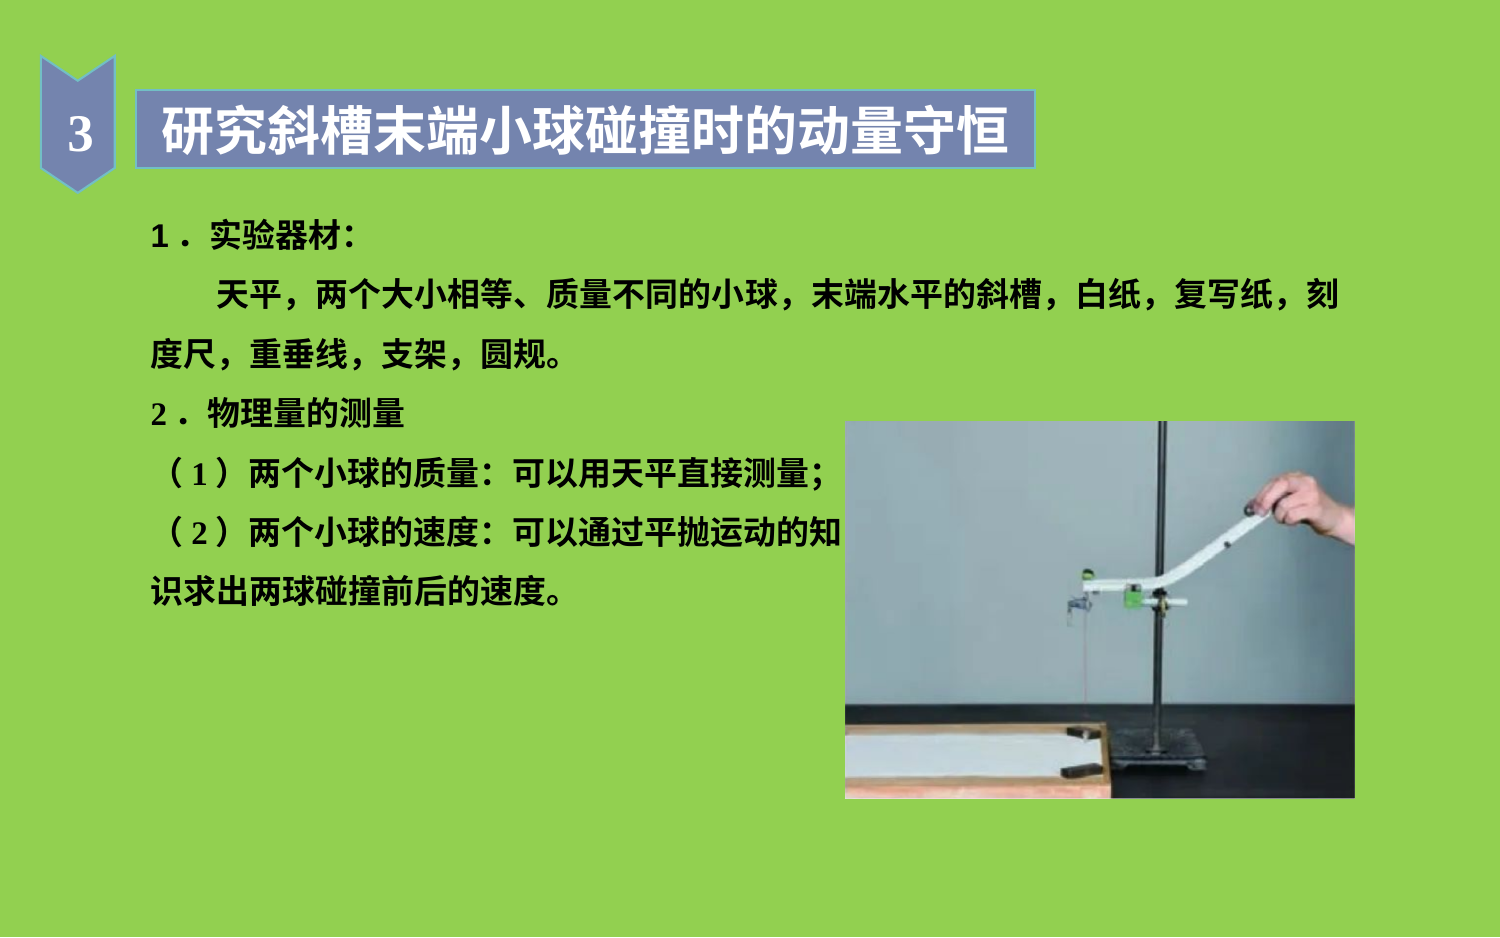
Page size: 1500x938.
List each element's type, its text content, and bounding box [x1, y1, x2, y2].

text_box 研究斜槽末端小球碰撞时的动量守恒 [135, 90, 1036, 169]
picture [845, 421, 1355, 799]
text_box 1．实验器材： 天平，两个大小相等、质量不同的小球，末端水平的斜槽，白纸，复写纸，刻度尺，重垂线，支架，圆规。 2．物理量的测量 （1）两个小球的质量：可以用天平直接测量； （2）两个小球的速度：可以通过平抛运动的知 识求出两球碰撞前后的速度。 [135, 187, 1355, 446]
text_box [40, 55, 115, 194]
